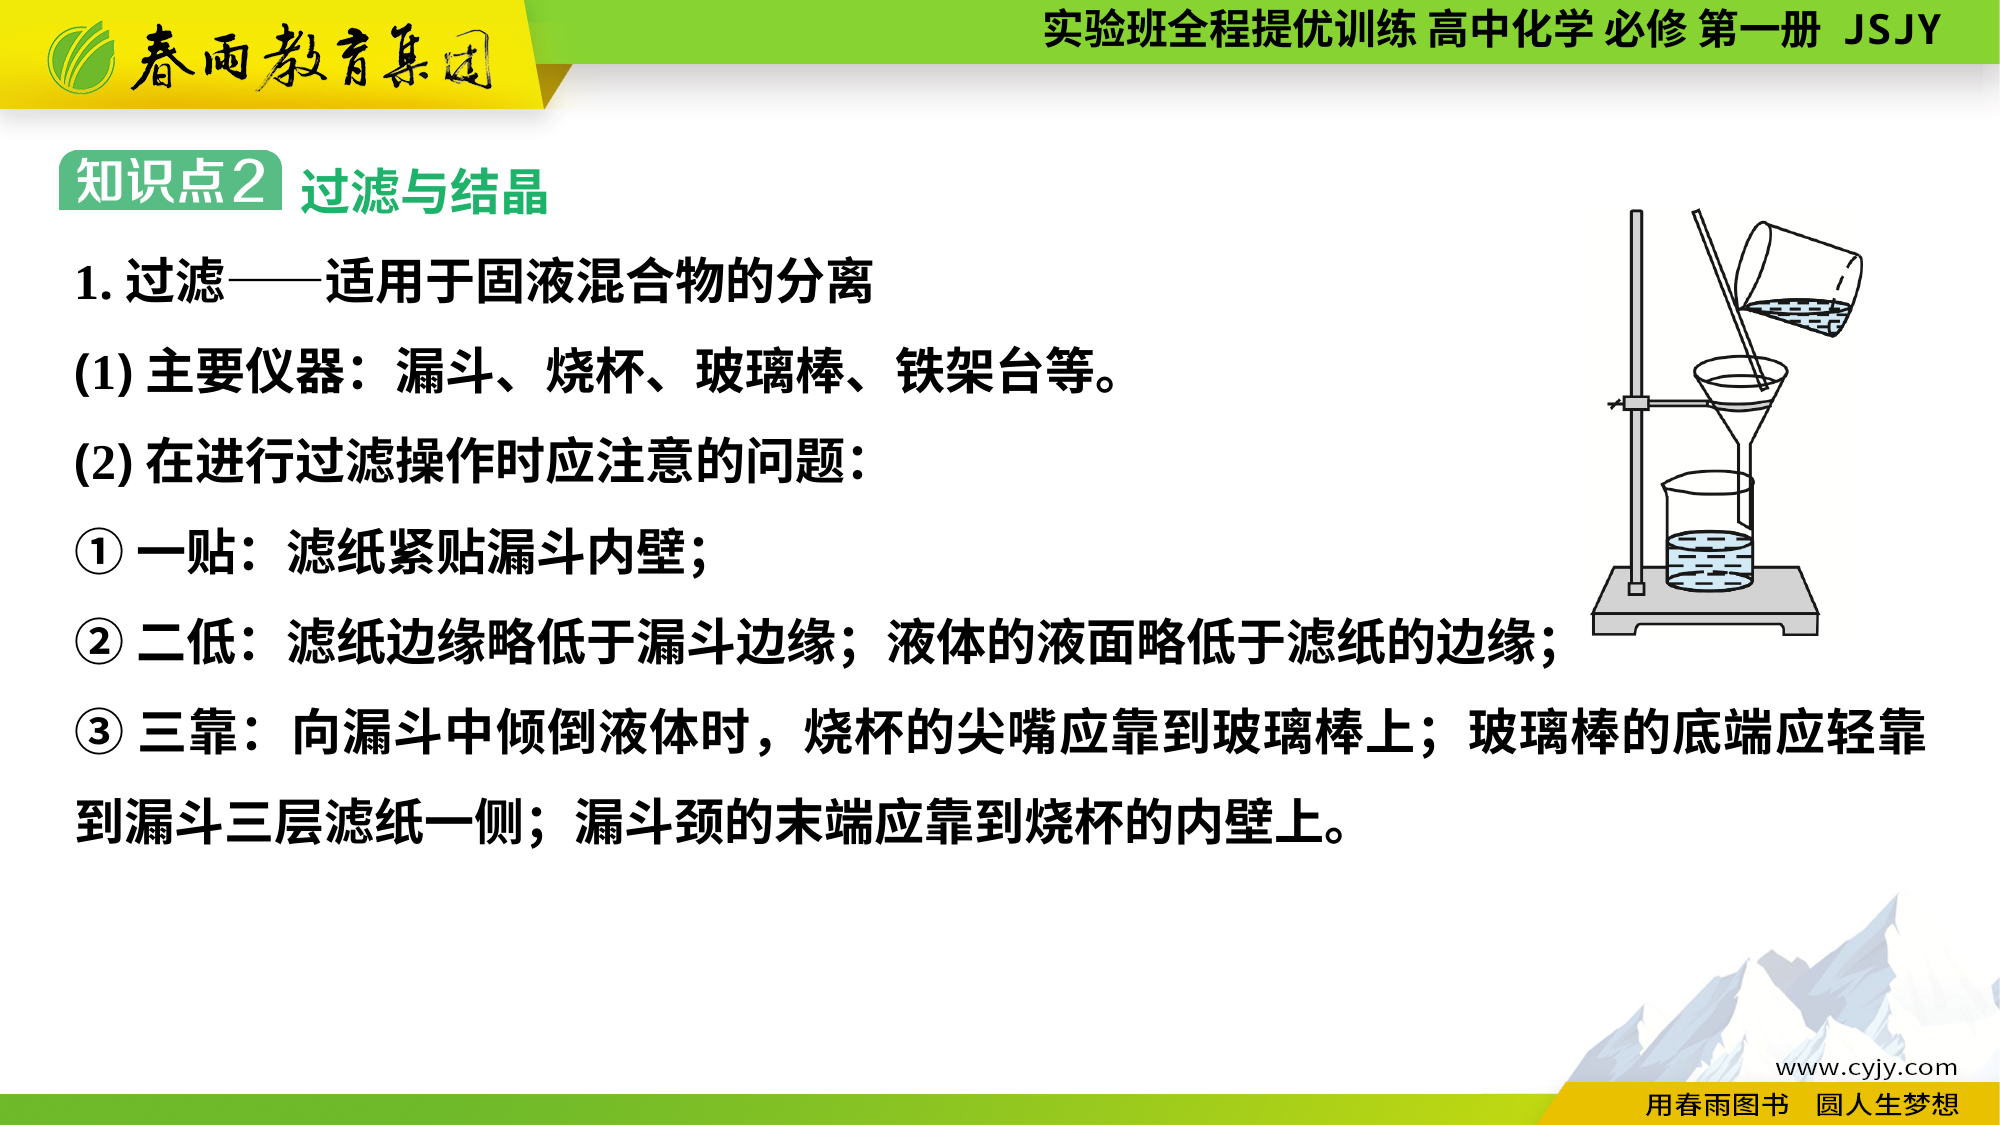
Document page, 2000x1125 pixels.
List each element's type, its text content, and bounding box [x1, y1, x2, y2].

list 过滤与结晶 1.过滤——适用于固液混合物的分离 (1)主要仪器：漏斗、烧杯、玻璃棒、铁架台等。 (2)在进行过滤操作时应注意的问题： ①一贴：滤纸紧贴漏斗内壁； ②二低：滤纸边缘略低于漏斗边缘；液体的液面略低于滤纸的边缘； ③三靠：向漏斗中倾倒液体时，烧杯的尖嘴应靠到玻璃棒上；玻璃棒的底端应轻靠到漏斗三层滤纸一侧；漏斗颈的末端应靠到烧杯的内壁上。 [59, 122, 1944, 865]
picture [0, 0, 2000, 1125]
